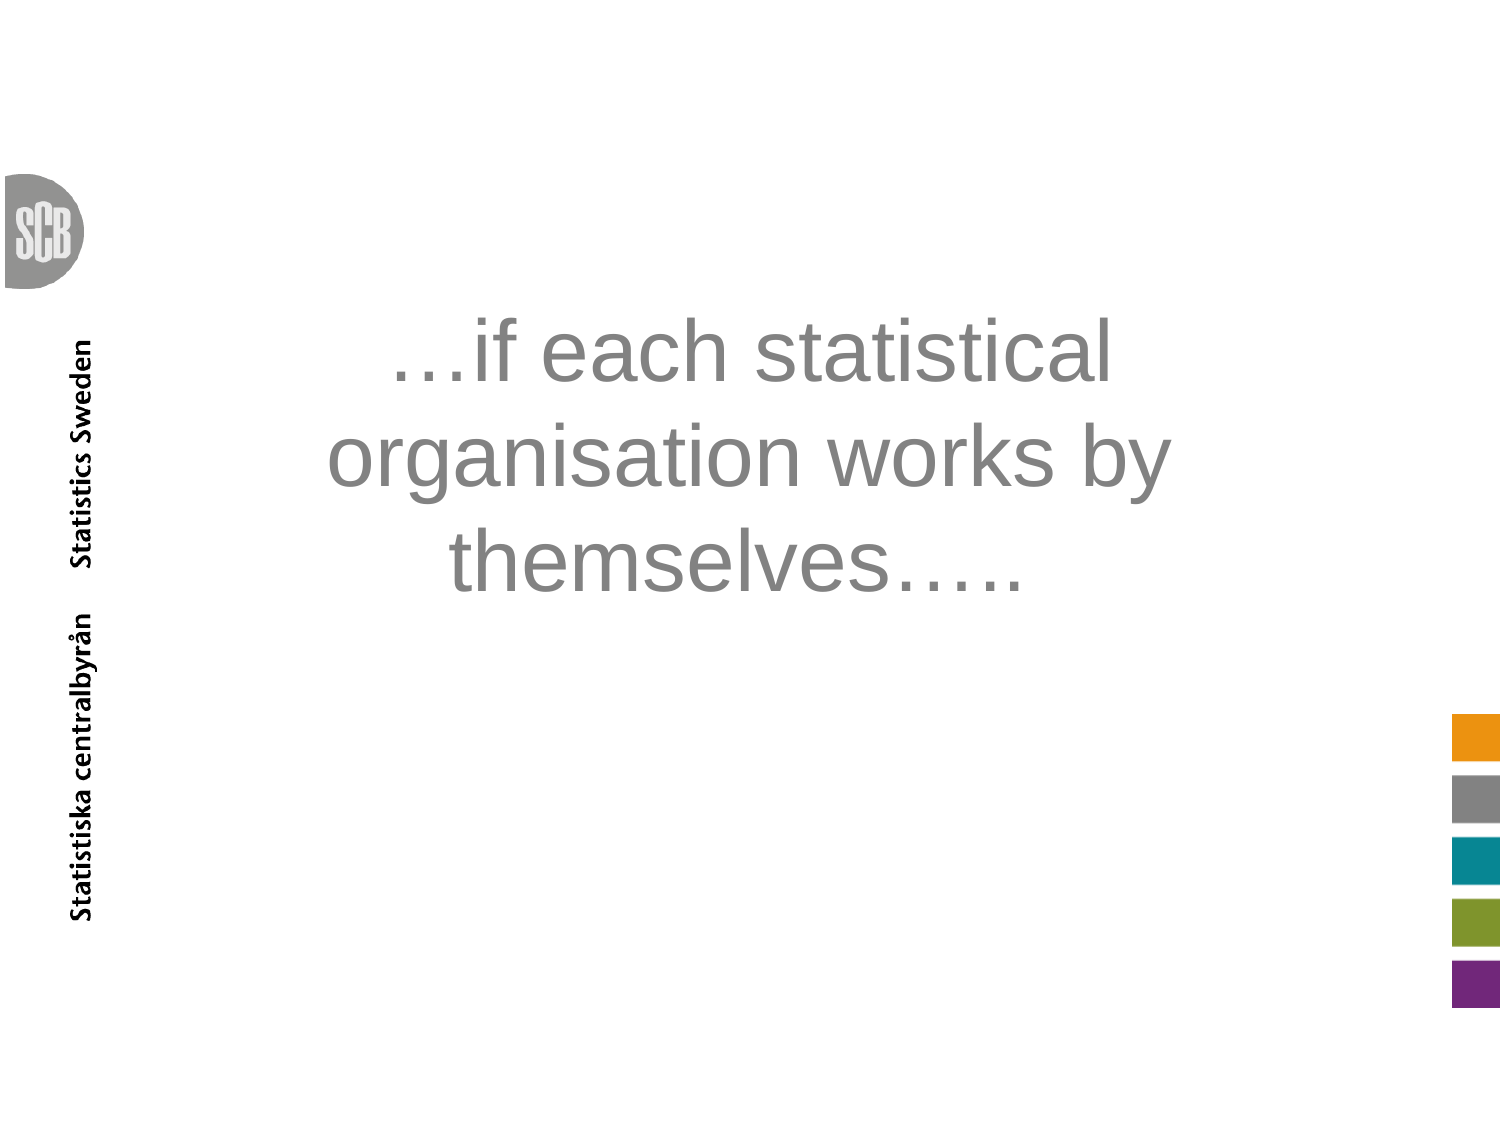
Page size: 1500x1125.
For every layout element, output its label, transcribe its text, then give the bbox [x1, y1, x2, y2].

picture [5, 174, 97, 921]
picture [1452, 714, 1500, 1008]
title …if each statistical organisation works by themselves….. [243, 115, 1257, 788]
